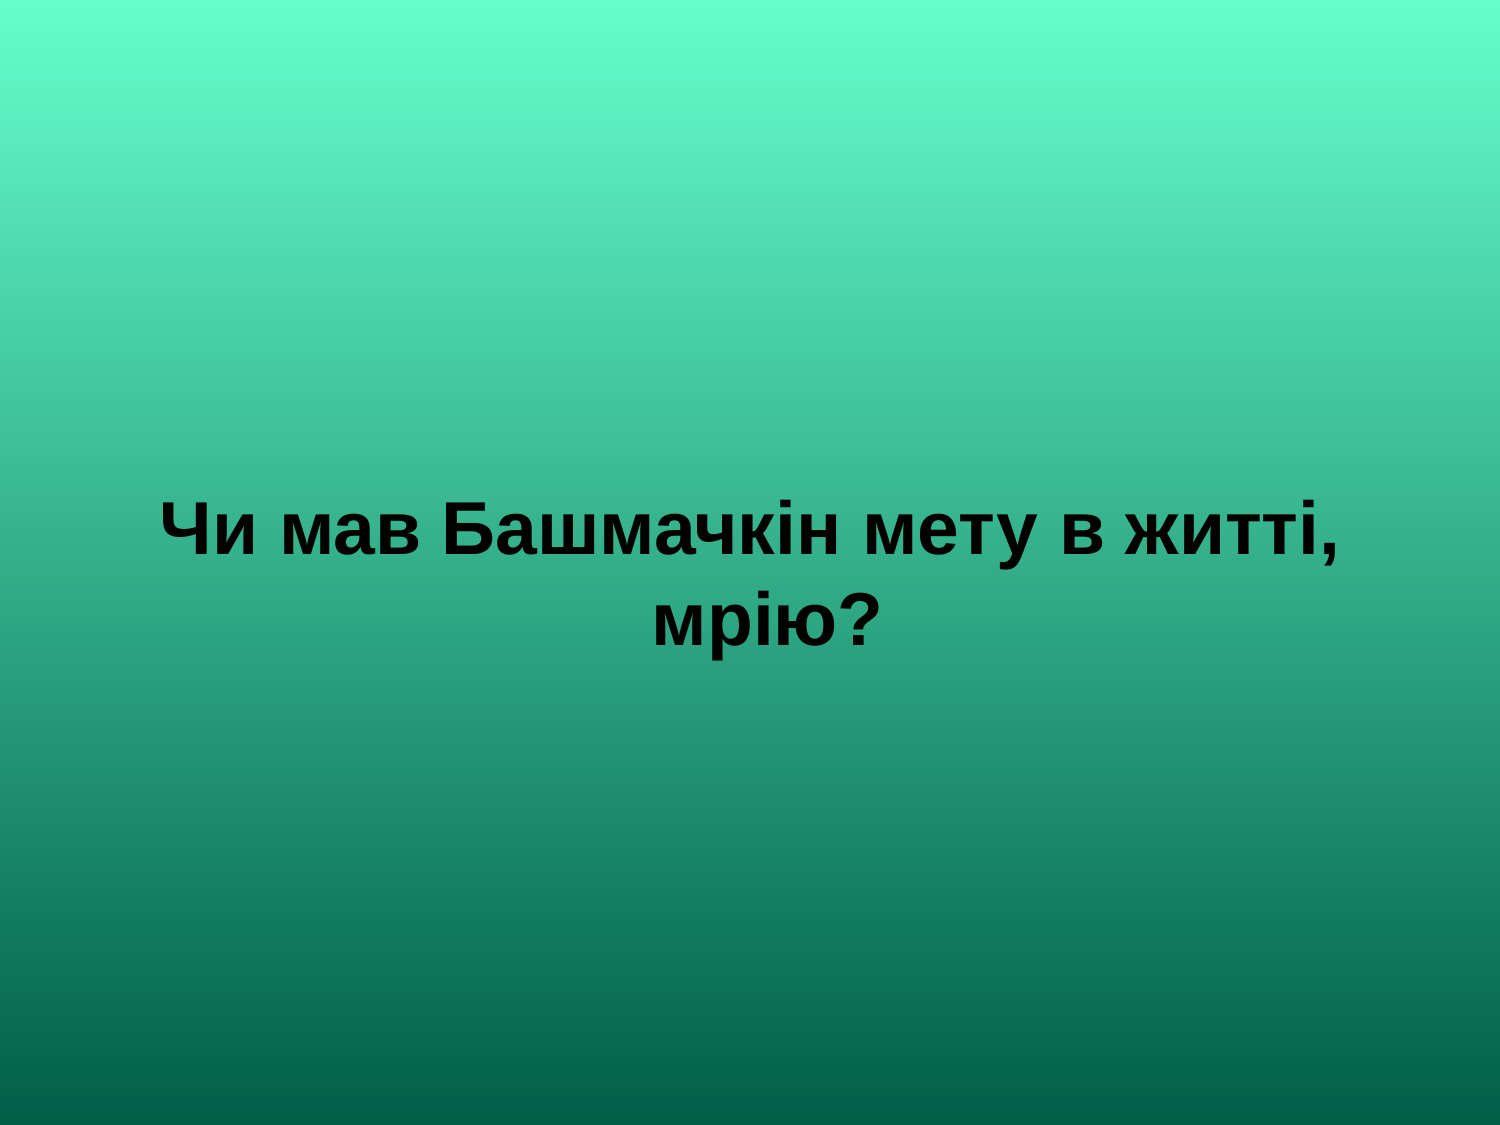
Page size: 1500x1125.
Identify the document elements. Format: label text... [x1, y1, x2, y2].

list Чи мав Башмачкін мету в житті, мрію? [74, 262, 1426, 1006]
